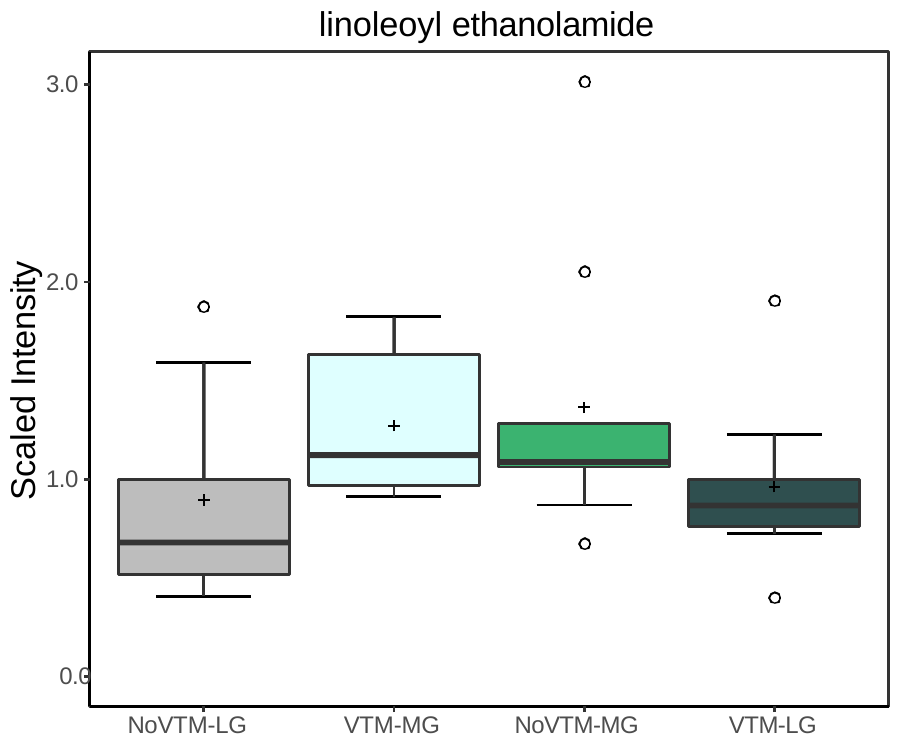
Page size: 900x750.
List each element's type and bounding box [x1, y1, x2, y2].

text_box [316, 0, 662, 44]
slide_number [125, 713, 257, 750]
text_box [83, 50, 891, 738]
text_box [44, 66, 82, 98]
text_box [1, 256, 82, 503]
footer [57, 661, 95, 750]
